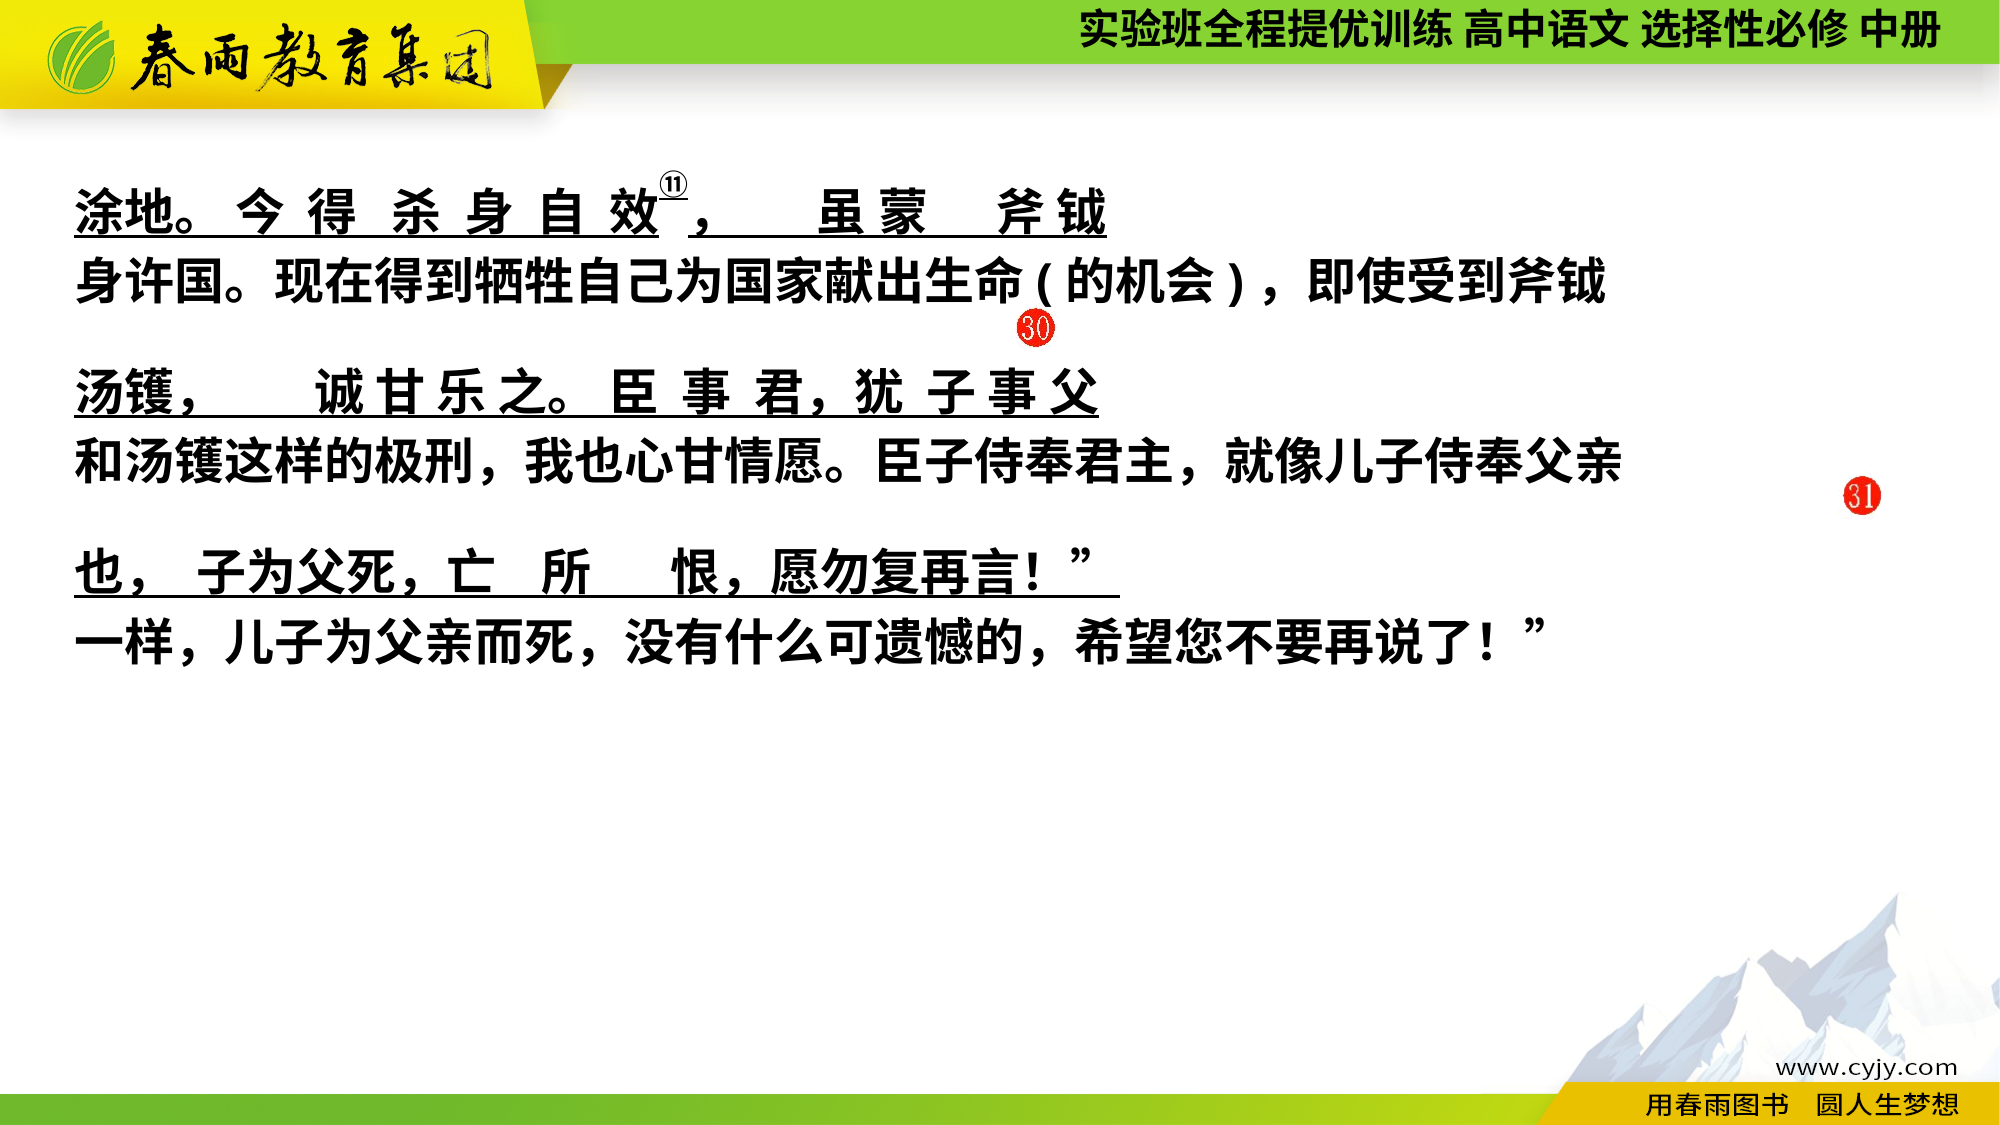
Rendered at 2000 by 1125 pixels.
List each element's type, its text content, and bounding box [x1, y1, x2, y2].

picture [0, 0, 2000, 1125]
text_box 身许国。现在得到牺牲自己为国家献出生命(的机会)，即使受到斧钺 和汤镬这样的极刑，我也心甘情愿。臣子侍奉君主，就像儿子侍奉父亲 一样，儿子为父亲而死，没有什么可遗憾的，希望您不要再说了！” [59, 212, 1944, 678]
